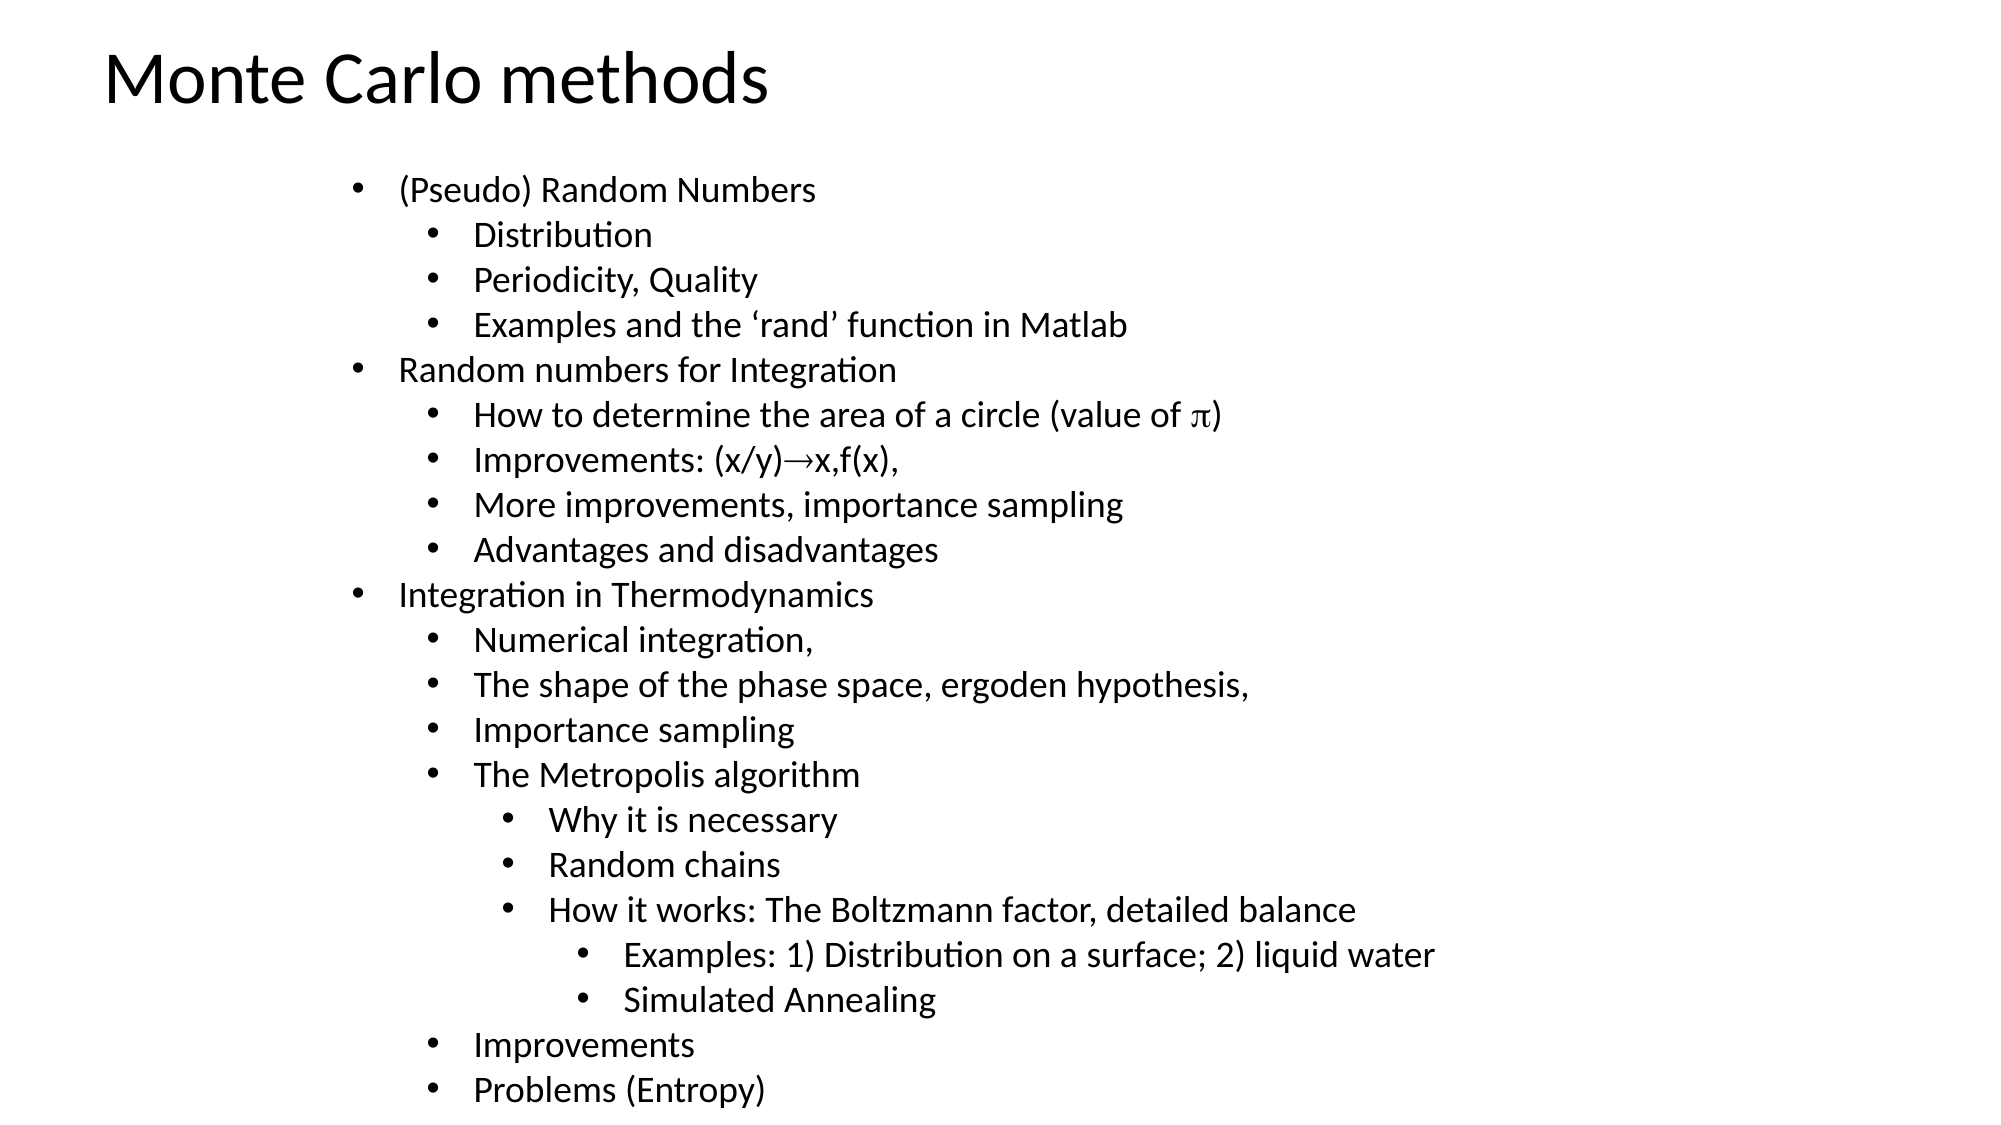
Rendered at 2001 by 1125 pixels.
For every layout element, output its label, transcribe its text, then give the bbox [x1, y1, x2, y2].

text_box Monte Carlo methods [88, 21, 785, 127]
text_box (Pseudo) Random Numbers Distribution Periodicity, Quality Examples and the ‘rand’ function in Matlab Random numbers for Integration How to determine the area of a circle (value of ) Improvements: (x/y)x,f(x), More improvements, importance sampling Advantages and disadvantages Integration in Thermodynamics Numerical integration, The shape of the phase space, ergoden hypothesis, Importance sampling The Metropolis algorithm Why it is necessary Random chains How it works: The Boltzmann factor, detailed balance Examples: 1) Distribution on a surface; 2) liquid water Simulated Annealing Improvements Problems (Entropy) [336, 157, 1708, 1118]
